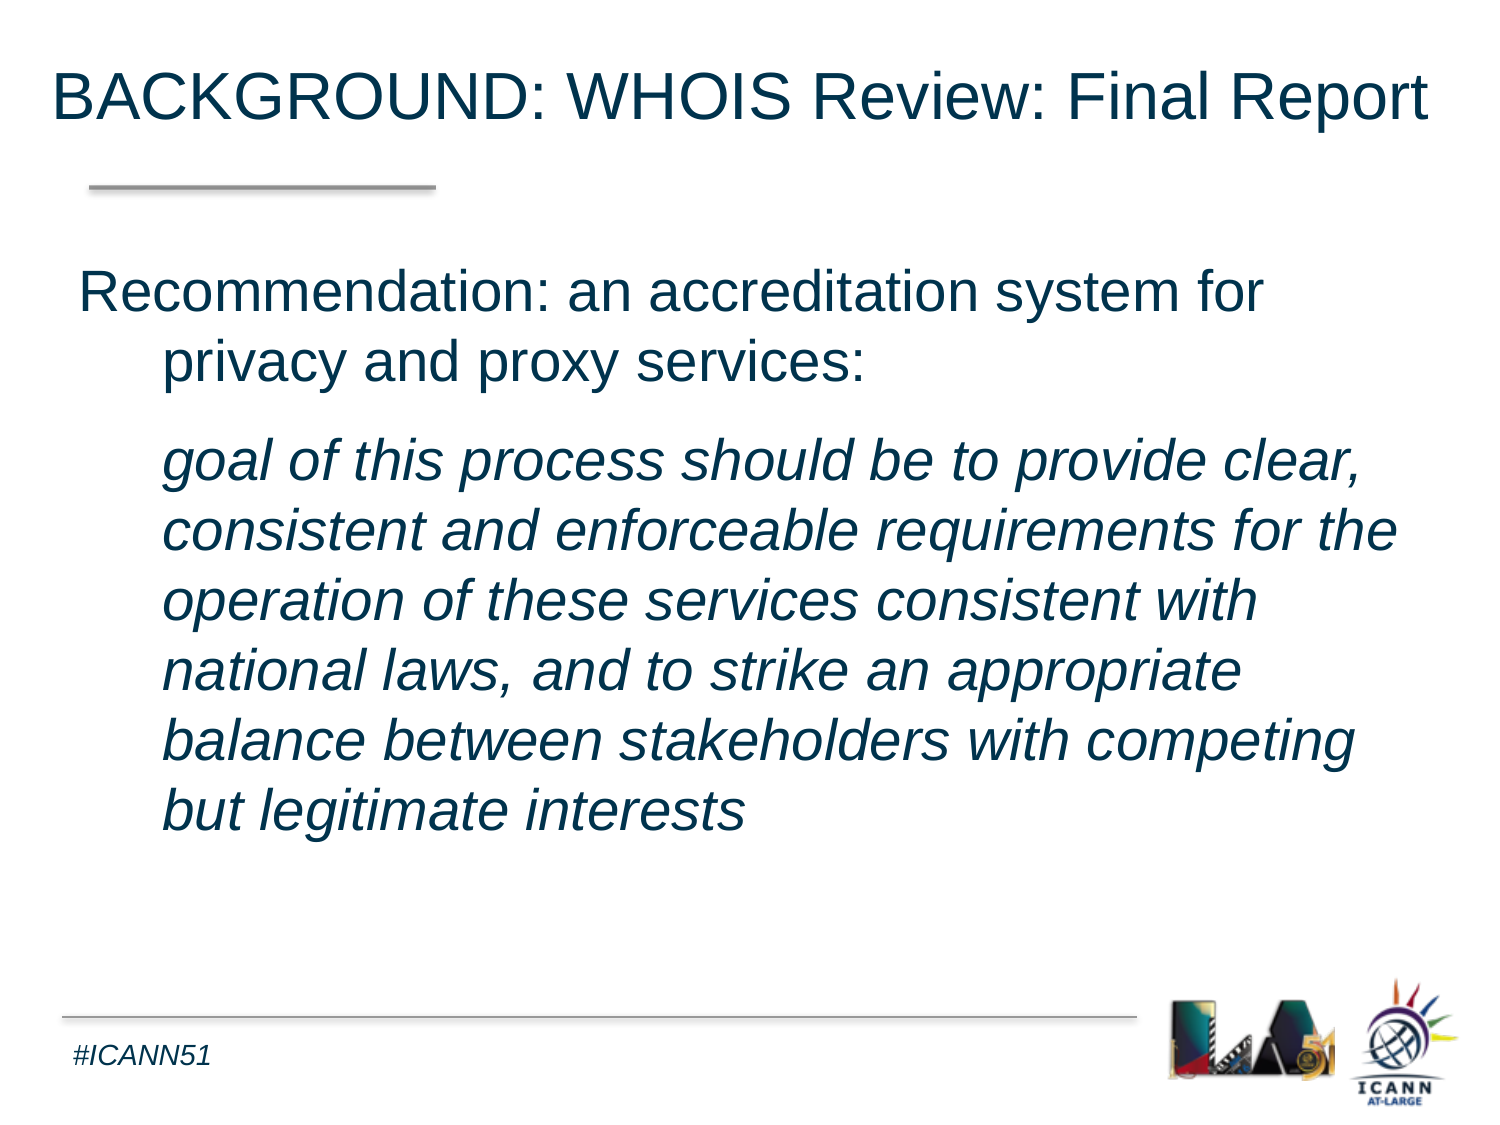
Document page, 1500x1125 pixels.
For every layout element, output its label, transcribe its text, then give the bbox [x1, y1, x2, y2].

picture [1167, 974, 1462, 1110]
list Recommendation: an accreditation system for privacy and proxy services: goal of this process should be to provide clear, consistent and enforceable requirements for the operation of these services consistent with national laws, and to strike an appropriate balance between stakeholders with competing but legitimate interests [50, 249, 1450, 969]
list BACKGROUND: WHOIS Review: Final Report [23, 50, 1450, 150]
